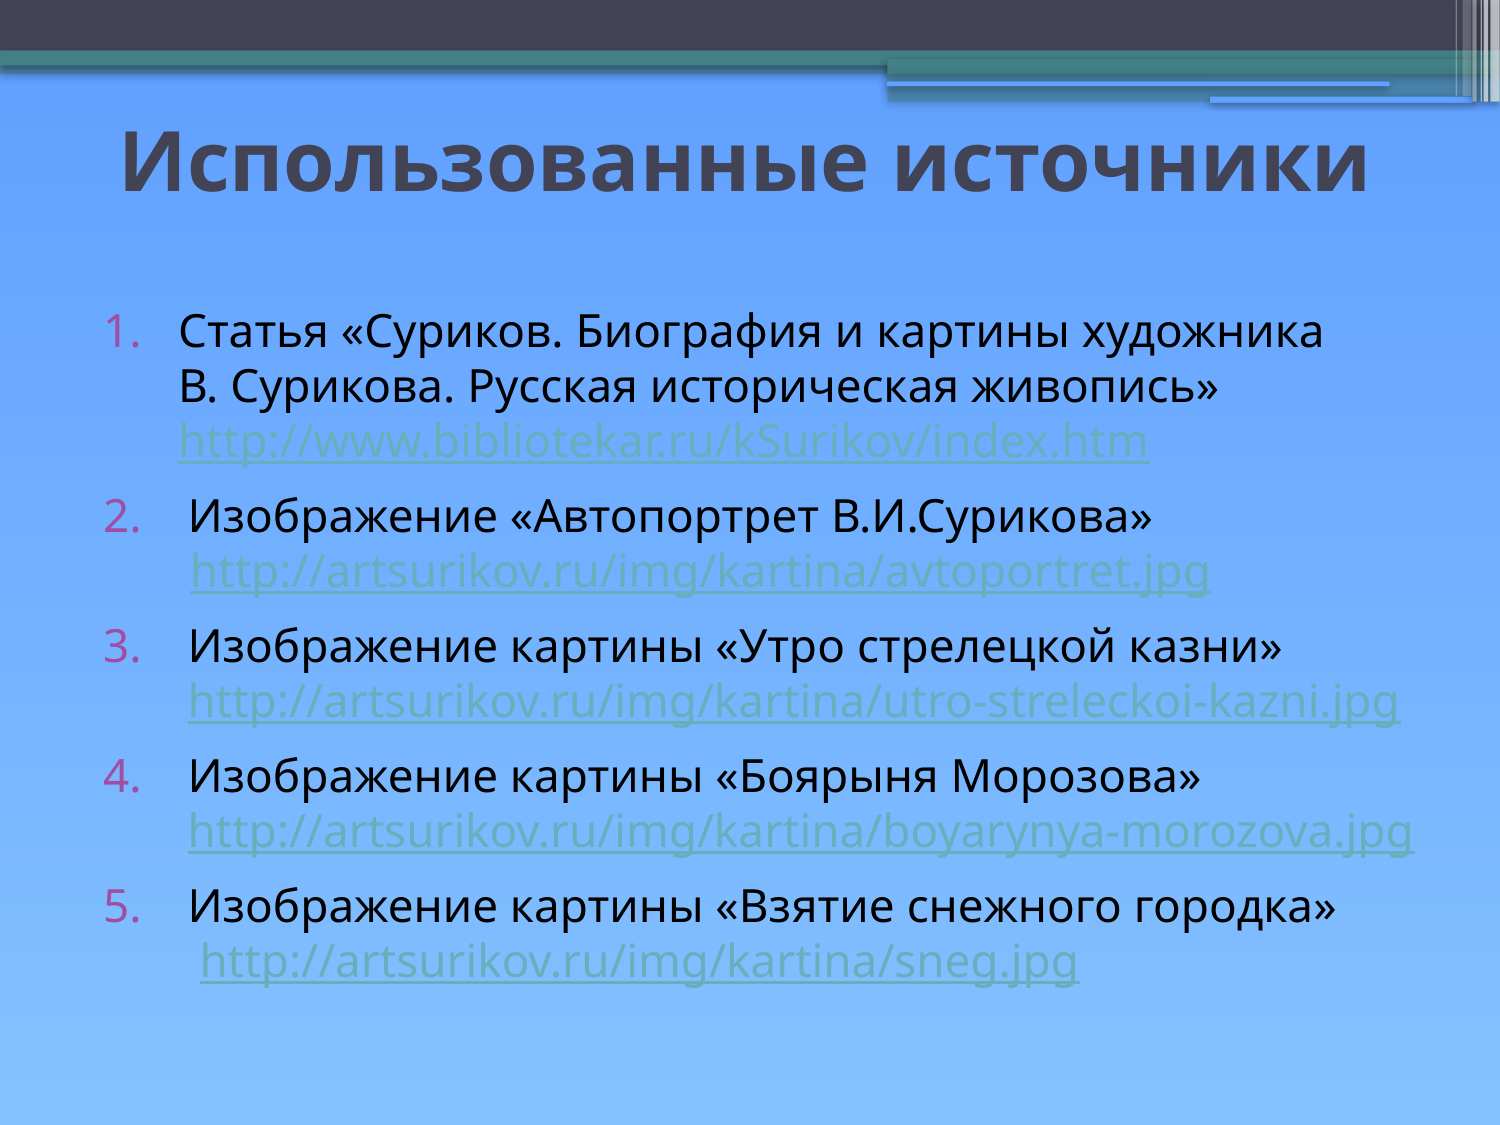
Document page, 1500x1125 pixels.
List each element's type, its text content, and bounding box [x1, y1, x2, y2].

title Использованные источники [70, 70, 1421, 234]
list Статья «Суриков. Биография и картины художника В. Сурикова. Русская историческая живопись» http://www.bibliotekar.ru/kSurikov/index.htm Изображение «Автопортрет В.И.Сурикова» http://artsurikov.ru/img/kartina/avtoportret.jpg Изображение картины «Утро стрелецкой казни» http://artsurikov.ru/img/kartina/utro-streleckoi-kazni.jpg Изображение картины «Боярыня Морозова» http://artsurikov.ru/img/kartina/boyarynya-morozova.jpg Изображение картины «Взятие снежного городка» http://artsurikov.ru/img/kartina/sneg.jpg [70, 234, 1442, 1067]
